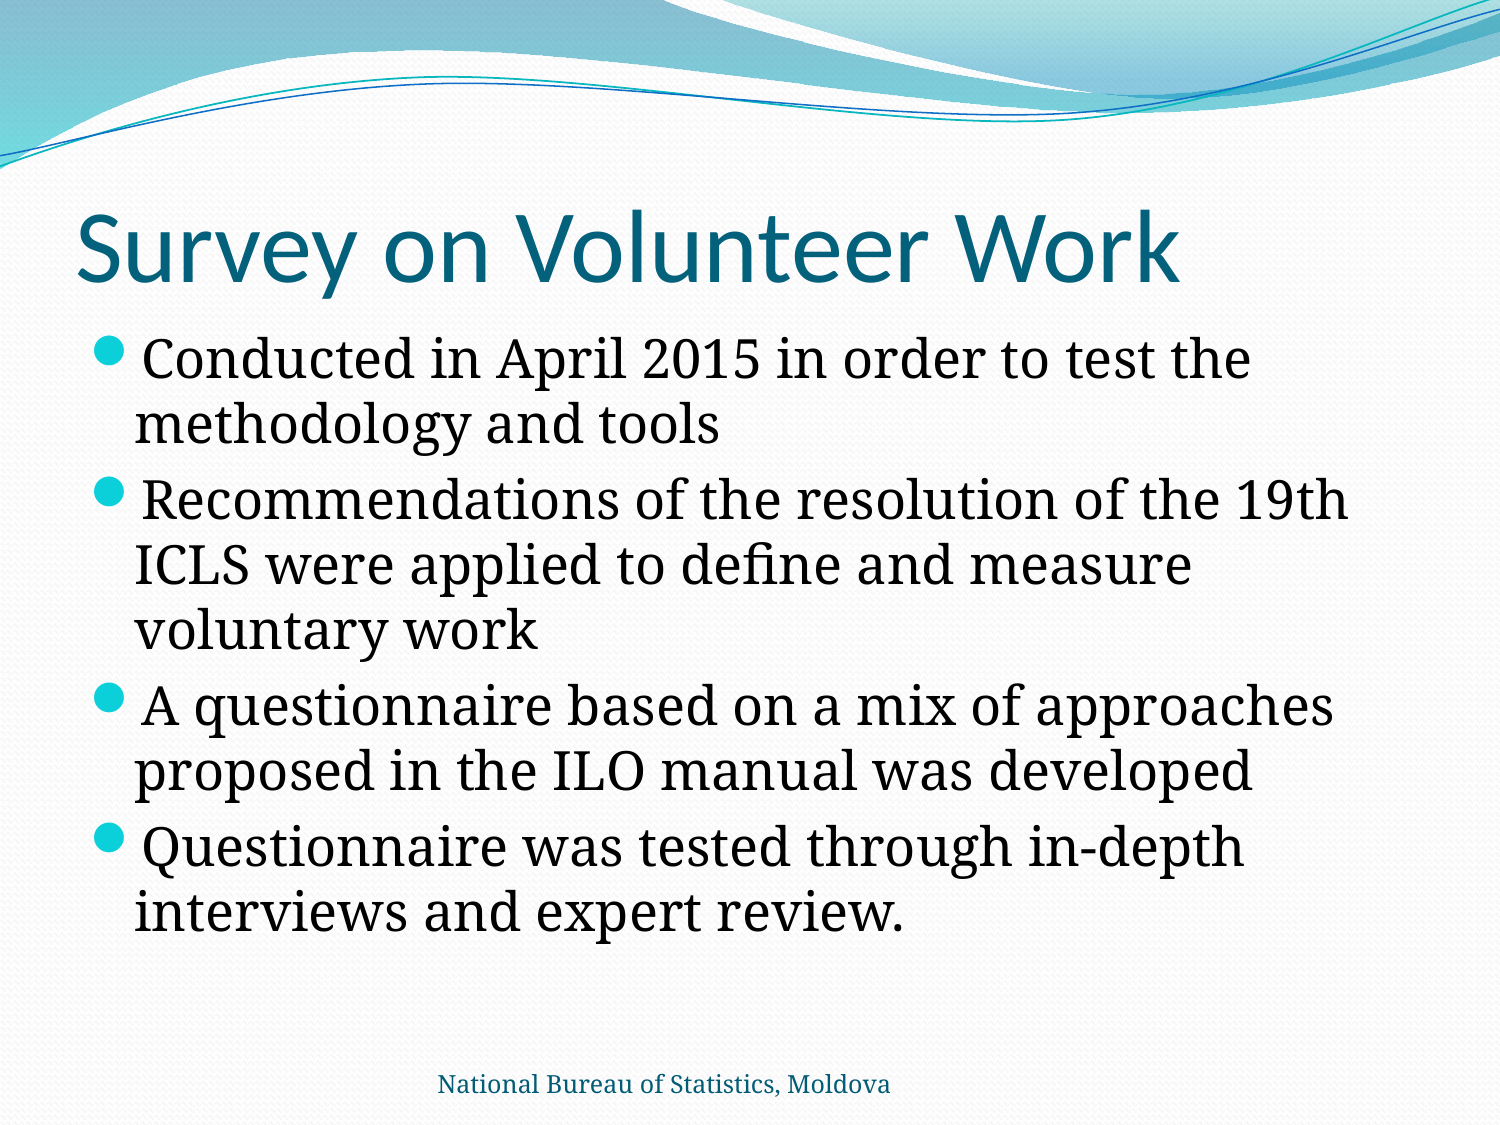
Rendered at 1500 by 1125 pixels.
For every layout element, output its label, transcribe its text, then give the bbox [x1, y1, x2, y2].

footer National Bureau of Statistics, Moldova [437, 1042, 988, 1103]
title Survey on Volunteer Work [75, 115, 1425, 303]
list Conducted in April 2015 in order to test the methodology and tools Recommendations of the resolution of the 19th ICLS were applied to define and measure voluntary work A questionnaire based on a mix of approaches proposed in the ILO manual was developed Questionnaire was tested through in-depth interviews and expert review. [75, 317, 1425, 1038]
